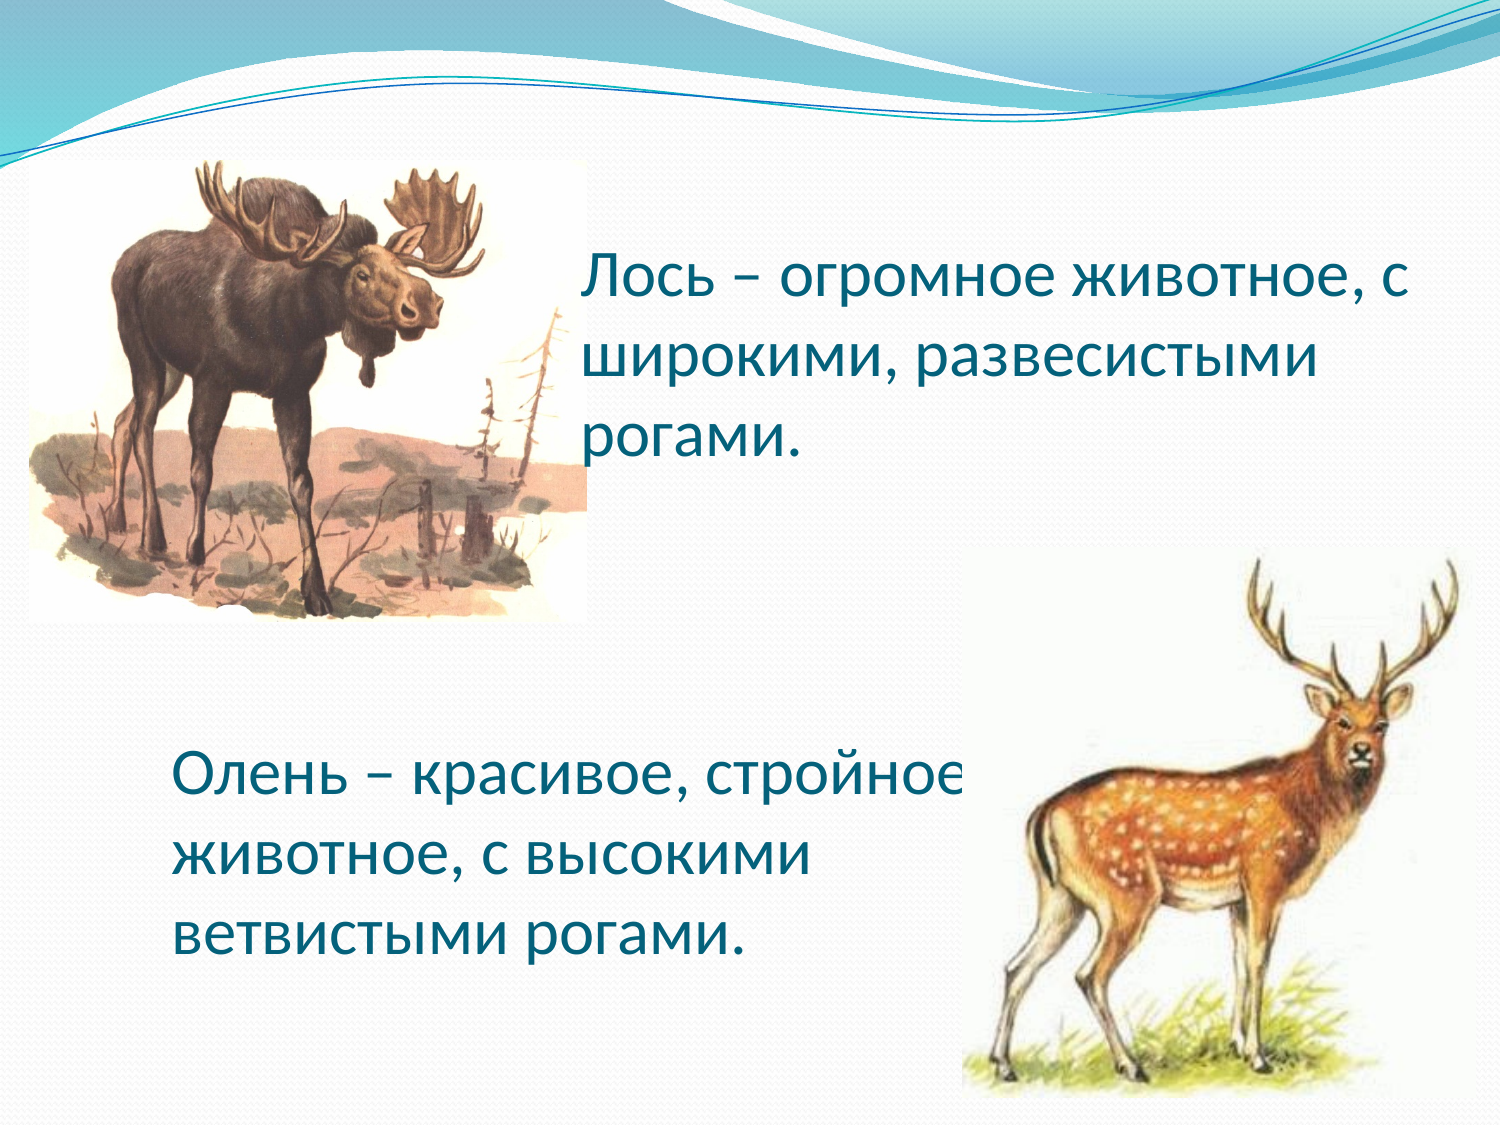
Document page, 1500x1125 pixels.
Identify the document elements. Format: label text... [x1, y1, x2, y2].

picture [29, 160, 587, 622]
title Олень – красивое, стройное животное, с высокими ветвистыми рогами. [171, 716, 955, 968]
text_box Лось – огромное животное, с широкими, развесистыми рогами. [593, 278, 1445, 470]
picture [962, 546, 1476, 1099]
